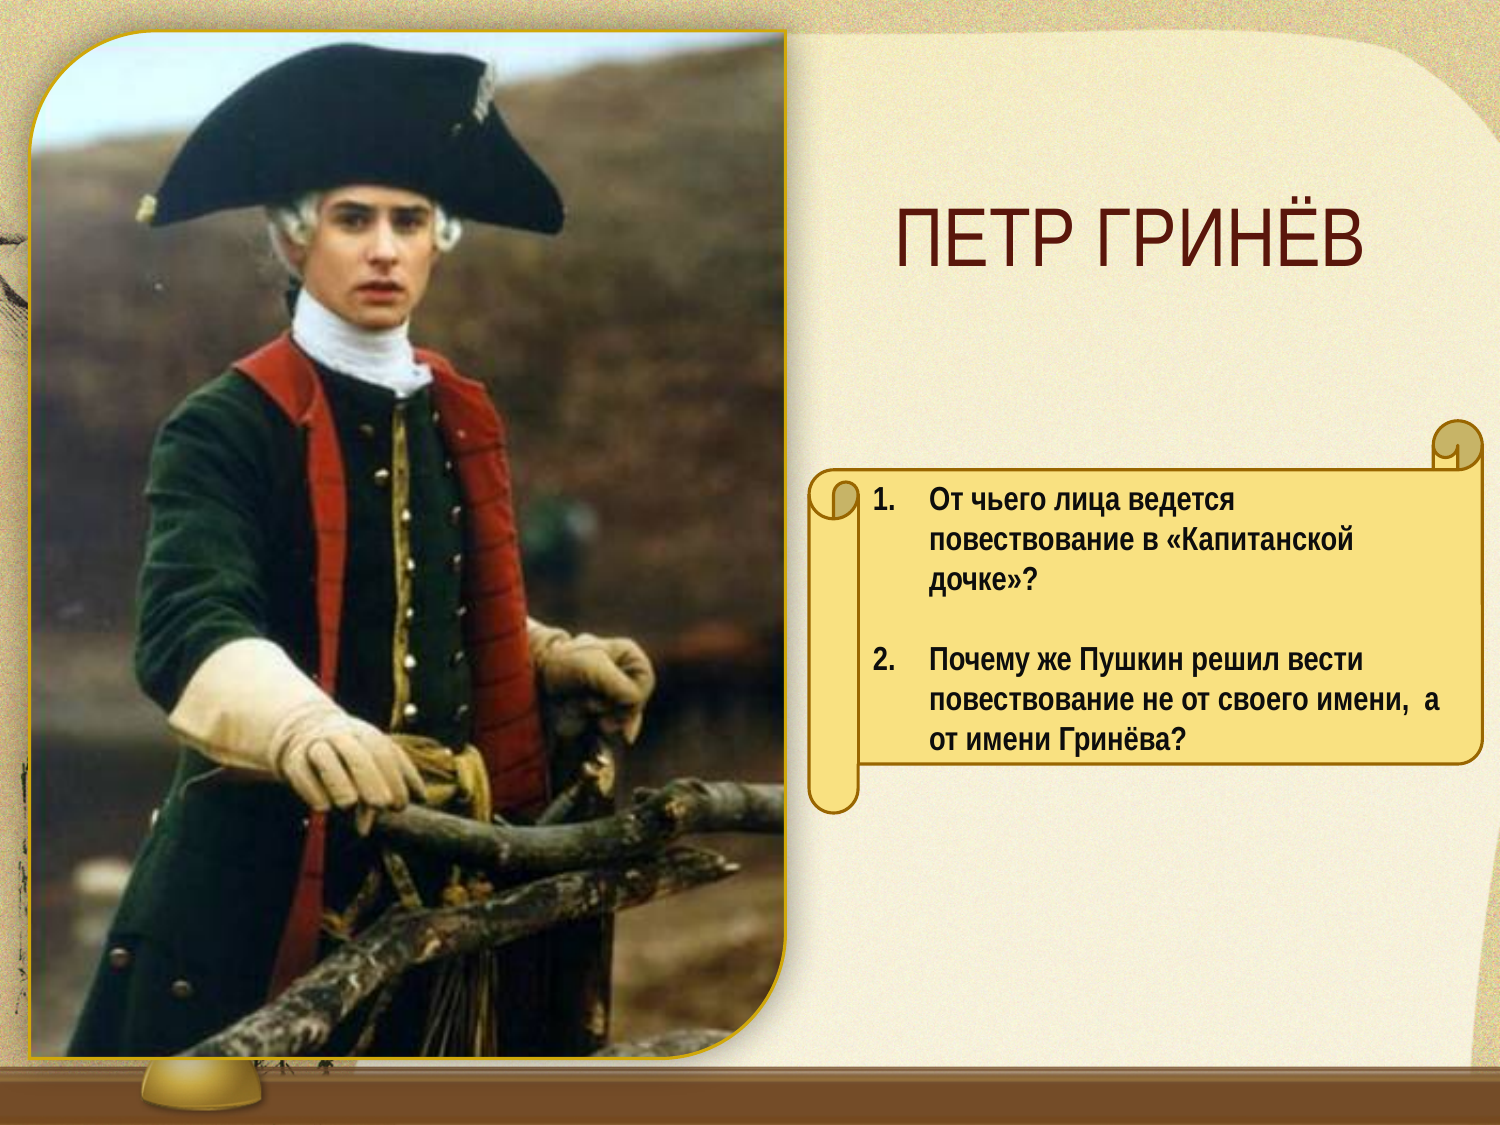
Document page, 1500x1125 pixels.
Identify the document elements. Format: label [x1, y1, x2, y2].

list [0, 0, 1500, 1125]
picture [28, 30, 786, 1060]
